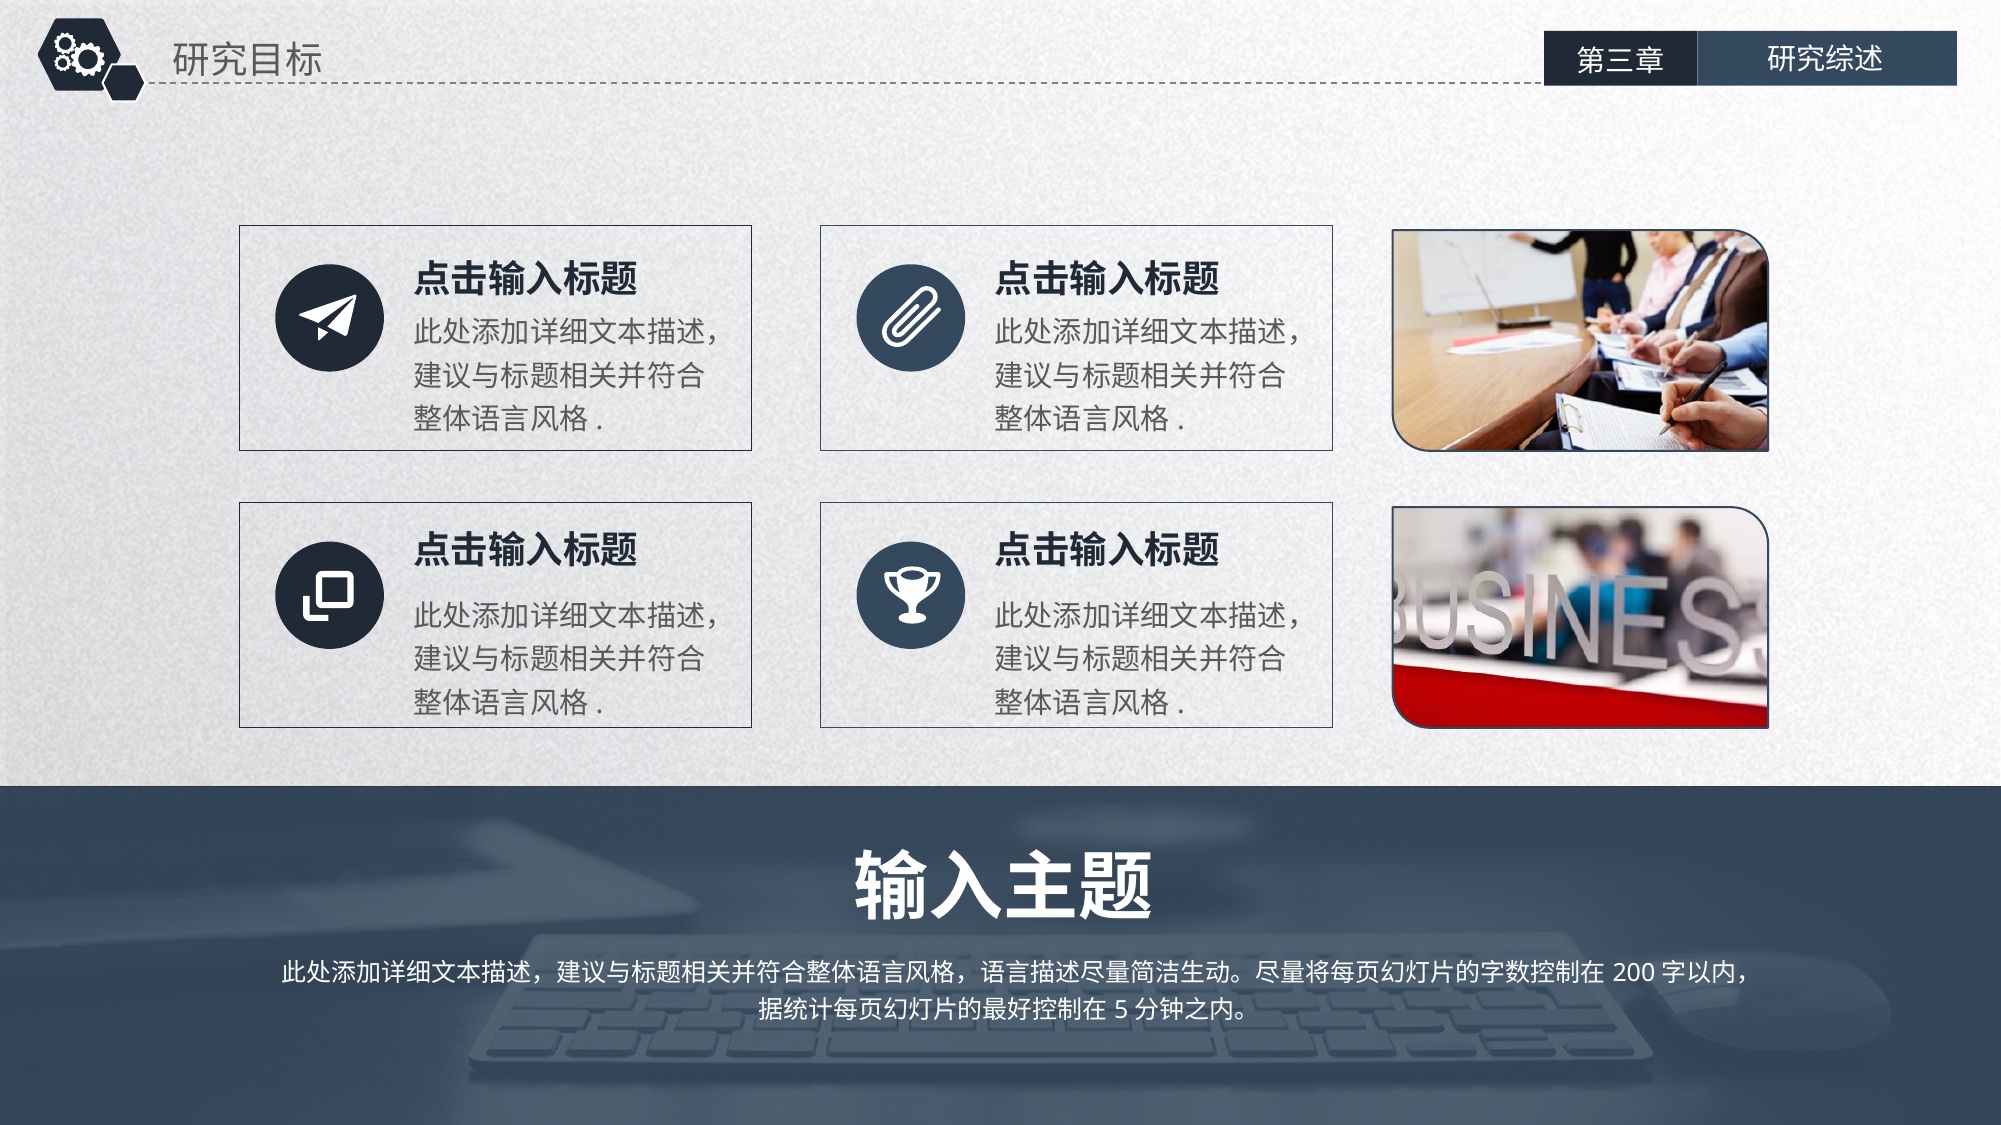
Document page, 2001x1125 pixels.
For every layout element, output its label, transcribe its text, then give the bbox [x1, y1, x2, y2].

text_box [412, 526, 715, 717]
text_box [239, 225, 752, 450]
text_box [820, 225, 1333, 450]
text_box [1542, 29, 1695, 82]
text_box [54, 32, 106, 77]
text_box [1544, 83, 1695, 88]
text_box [994, 526, 1297, 717]
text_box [274, 541, 385, 650]
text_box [856, 541, 966, 650]
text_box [994, 255, 1297, 433]
text_box [820, 502, 1333, 728]
text_box 此处添加详细文本描述，建议与标题相关并符合整体语言风格，语言描述尽量简洁生动。尽量将每页幻灯片的字数控制在200字以内， 据统计每页幻灯片的最好控制在5分钟之内。 [273, 948, 1745, 1024]
text_box [51, 83, 103, 91]
text_box 研究综述 [1695, 34, 1956, 82]
text_box [101, 62, 148, 104]
text_box [239, 502, 752, 728]
picture [0, 0, 2001, 786]
text_box [0, 786, 2001, 1125]
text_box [856, 264, 966, 372]
text_box 第三章 [1544, 36, 1698, 83]
text_box 研究目标 [161, 30, 469, 82]
text_box [1695, 29, 1959, 88]
text_box 输入主题 [381, 845, 1627, 944]
text_box [1392, 507, 1769, 728]
text_box [1392, 230, 1769, 451]
text_box [37, 18, 121, 76]
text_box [412, 255, 715, 433]
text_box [274, 264, 385, 372]
